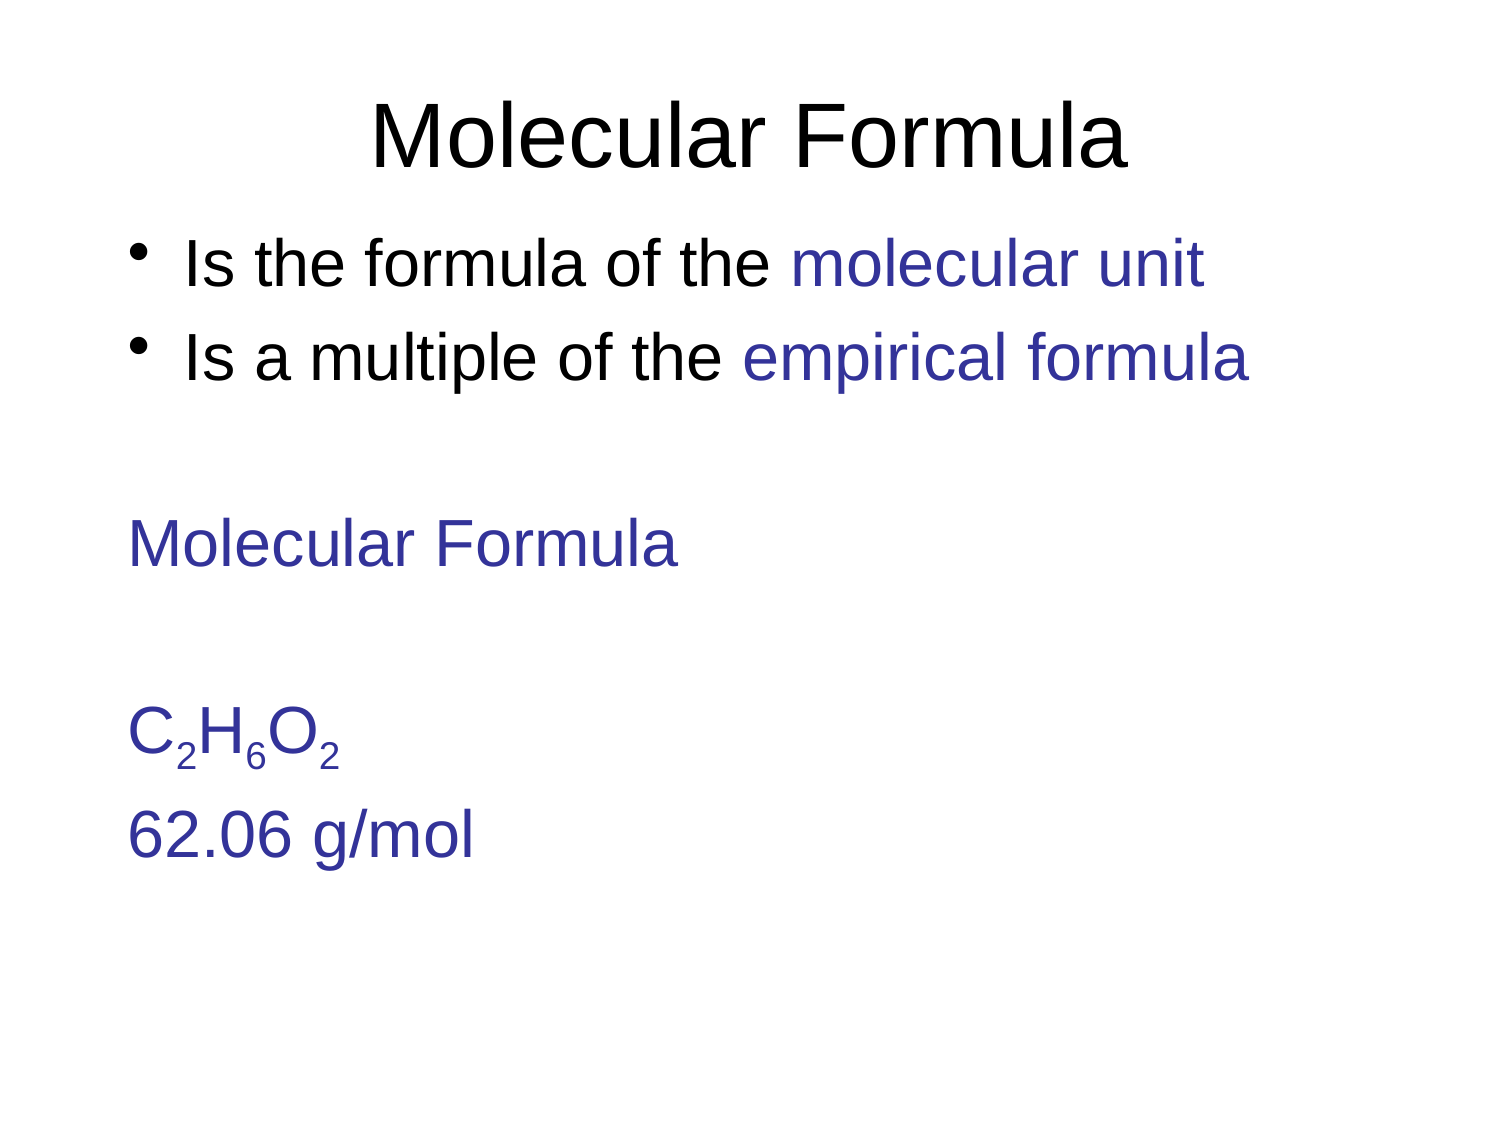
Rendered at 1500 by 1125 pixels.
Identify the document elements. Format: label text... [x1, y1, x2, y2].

list Is the formula of the molecular unit Is a multiple of the empirical formula Molecular Formula C2H6O2 62.06 g/mol [112, 212, 1451, 1001]
title Molecular Formula [112, 62, 1388, 201]
